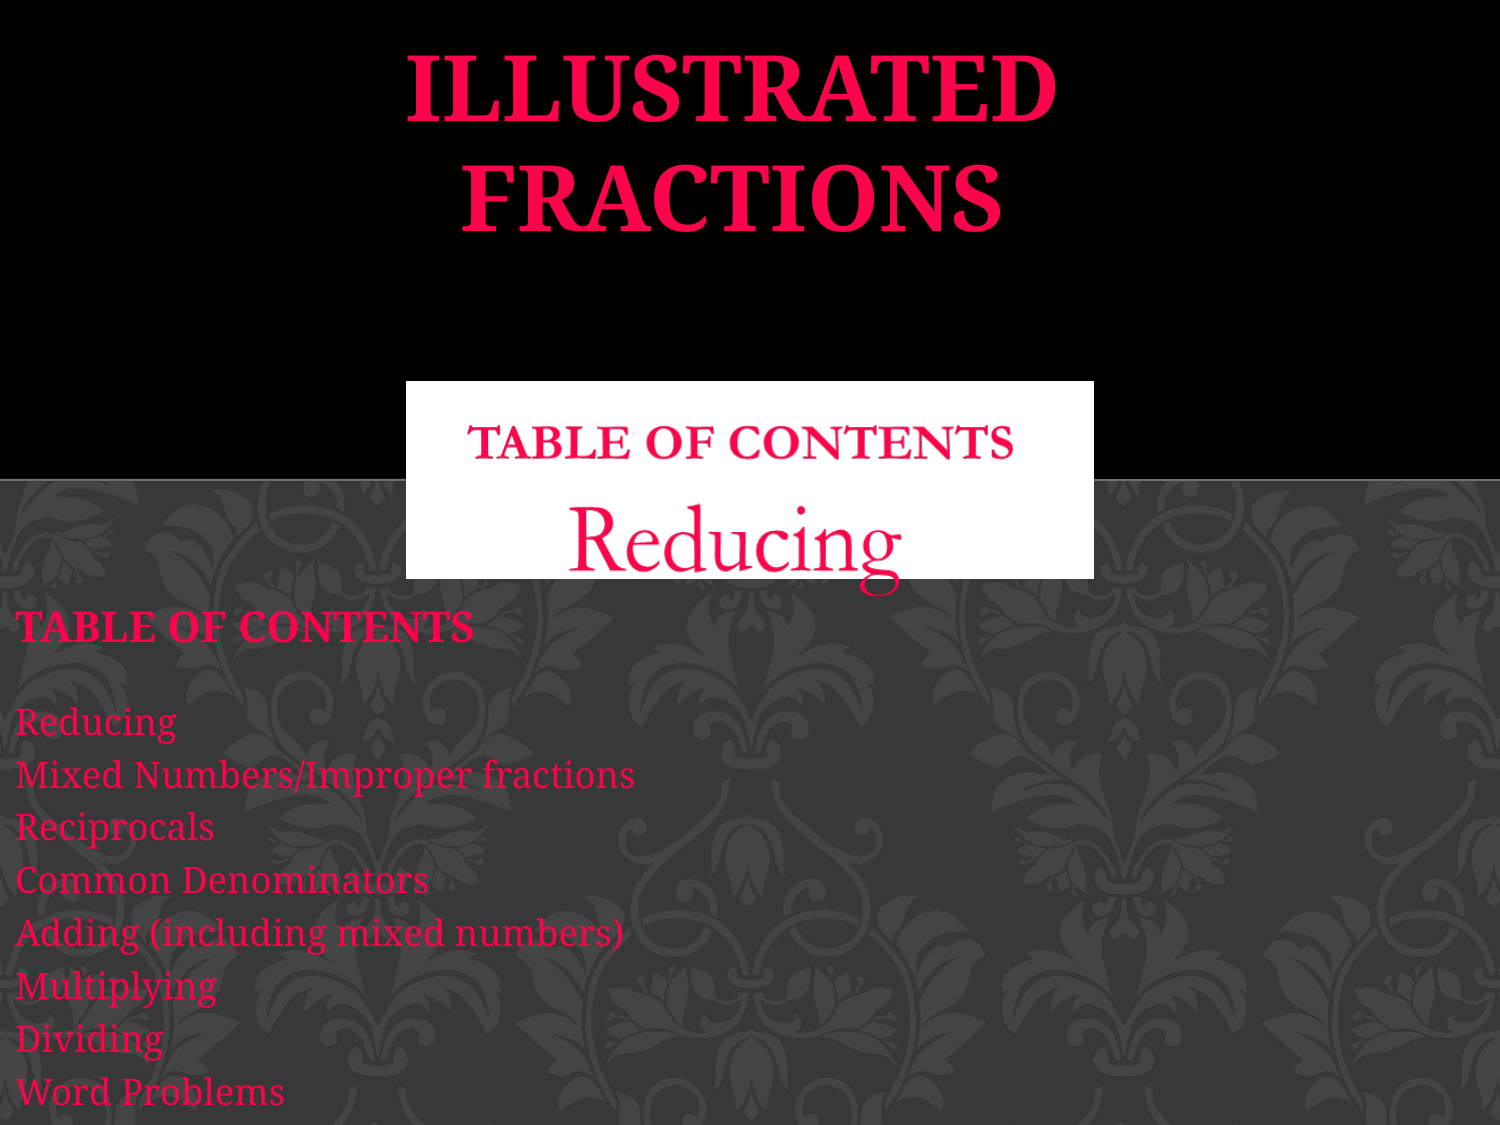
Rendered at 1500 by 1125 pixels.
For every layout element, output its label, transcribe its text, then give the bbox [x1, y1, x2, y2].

title Illustrated fractions [196, 0, 1271, 256]
subtitle TABLE OF CONTENTS Reducing Mixed Numbers/Improper fractions Reciprocals Common Denominators Adding (including mixed numbers) Multiplying Dividing Word Problems [0, 562, 1500, 1125]
picture [437, 397, 1145, 659]
